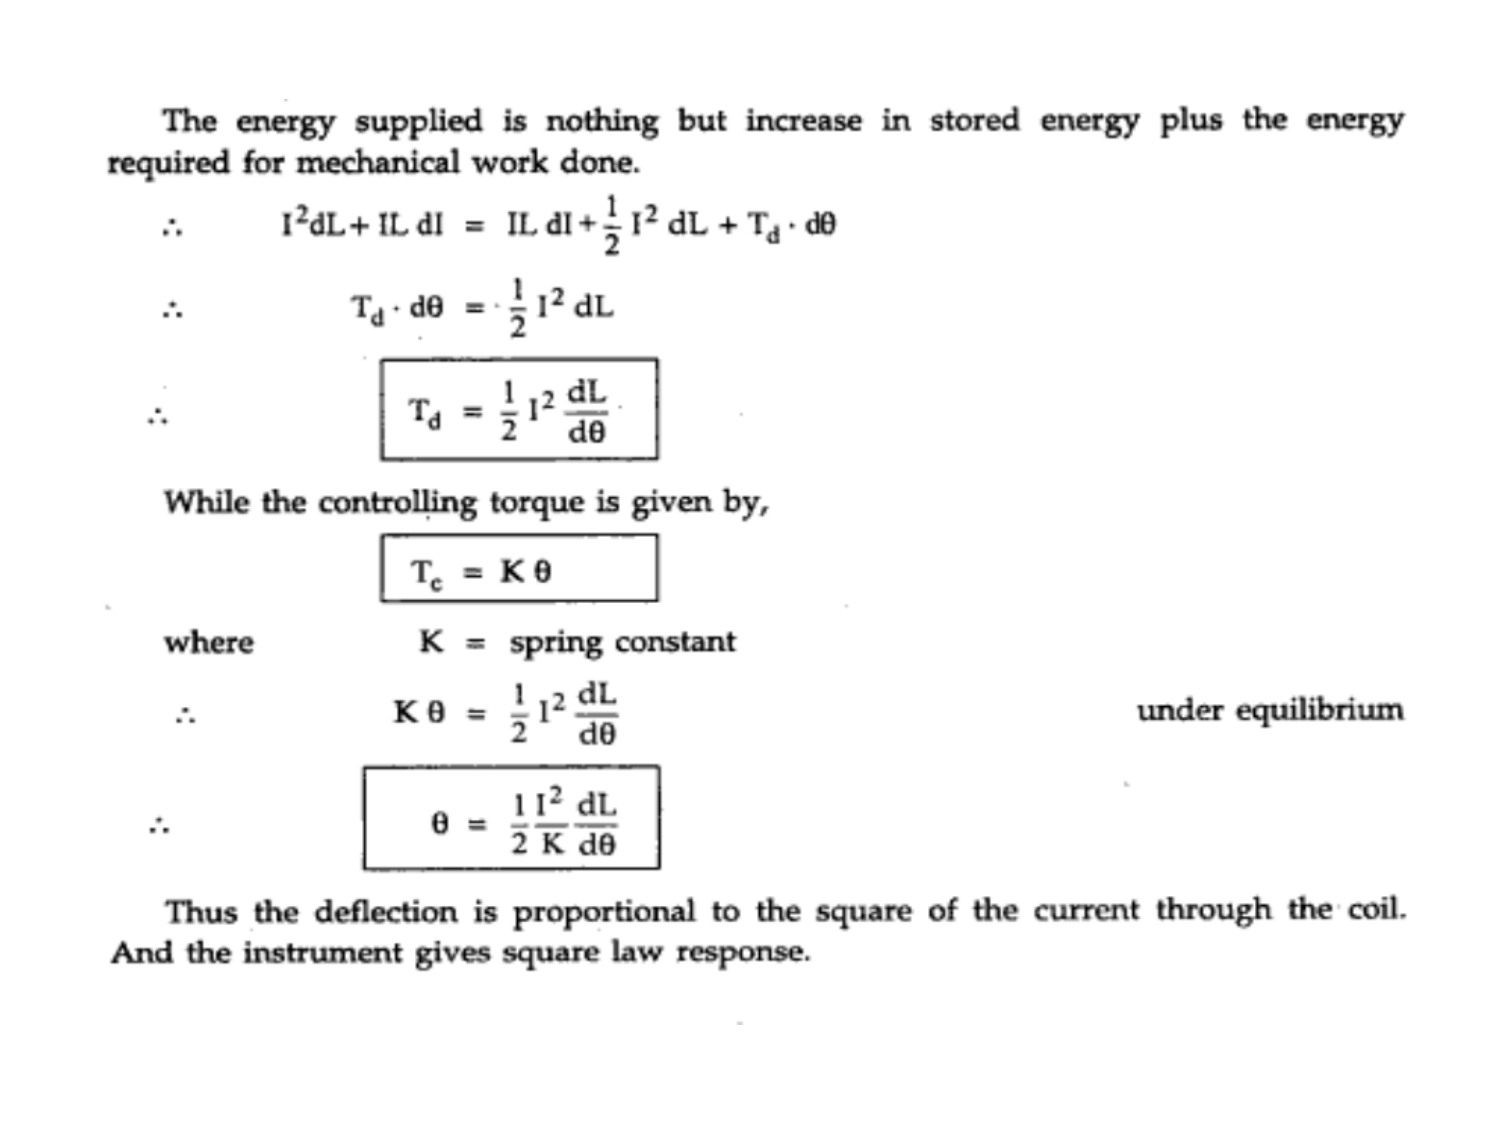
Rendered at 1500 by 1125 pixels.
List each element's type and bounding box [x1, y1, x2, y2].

list [74, 99, 1426, 1026]
